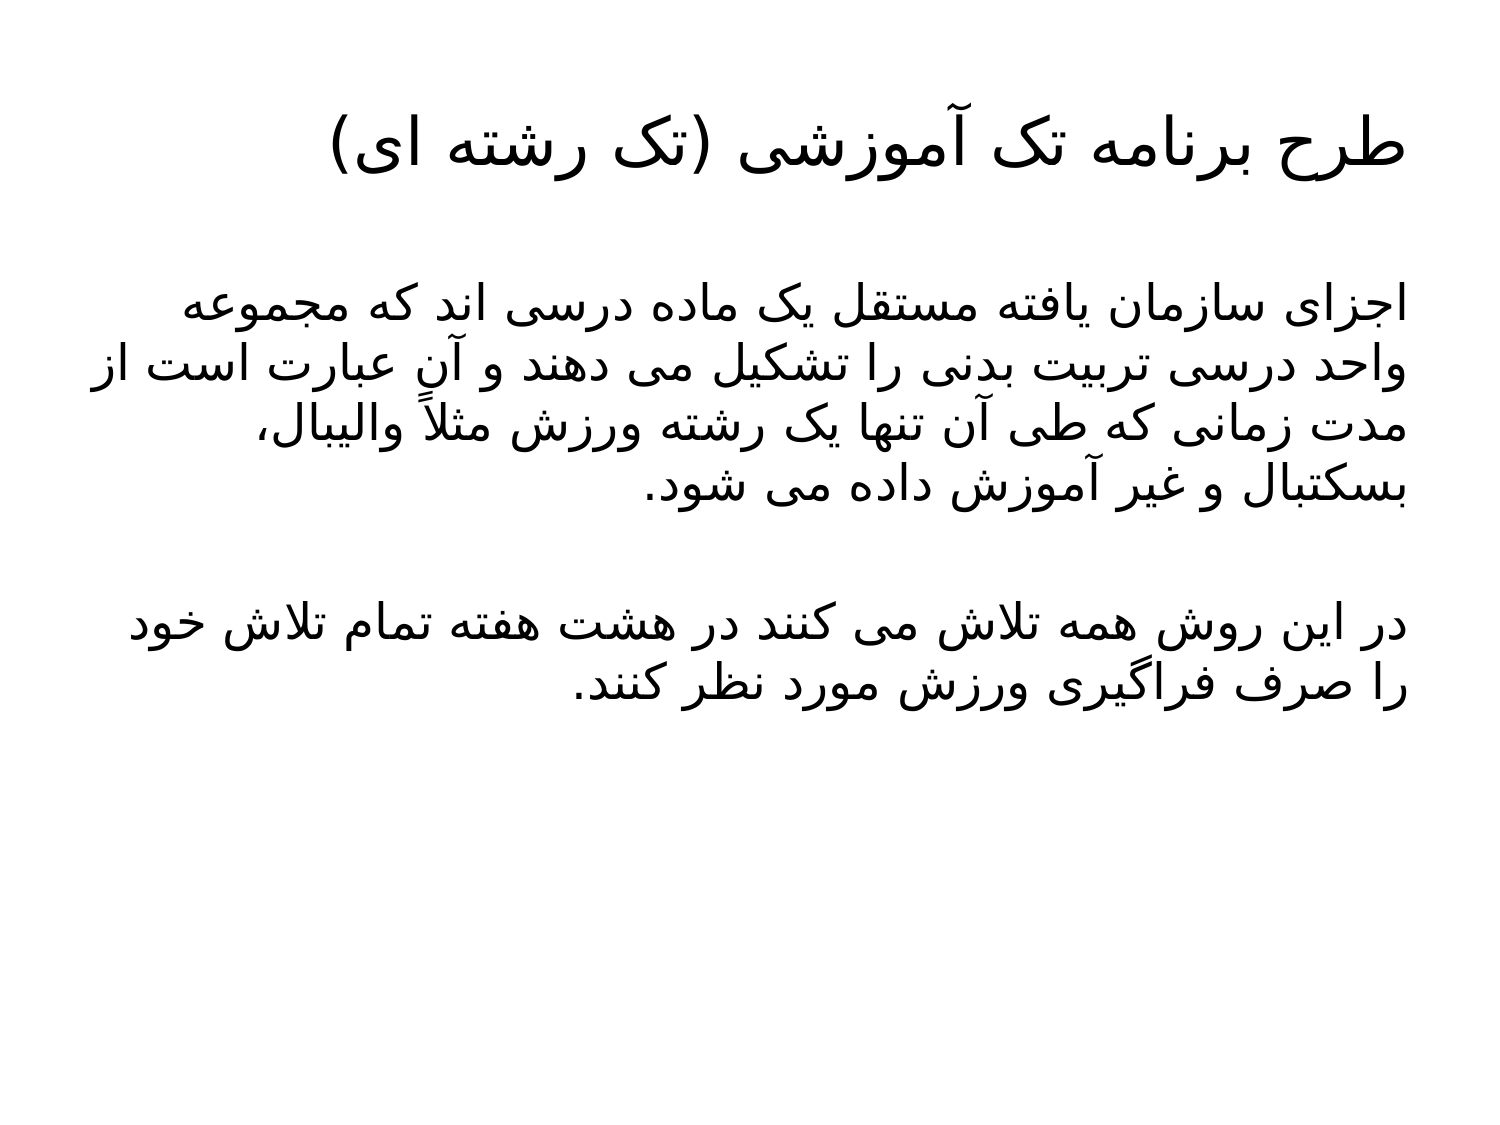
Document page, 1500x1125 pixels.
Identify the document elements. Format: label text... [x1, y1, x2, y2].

list اجزای سازمان یافته مستقل یک ماده درسی اند که مجموعه واحد درسی تربیت بدنی را تشکیل می دهند و آن عبارت است از مدت زمانی که طی آن تنها یک رشته ورزش مثلاً والیبال، بسکتبال و غیر آموزش داده می شود. در این روش همه تلاش می کنند در هشت هفته تمام تلاش خود را صرف فراگیری ورزش مورد نظر کنند. [75, 262, 1425, 1005]
title طرح برنامه تک آموزشی (تک رشته ای) [75, 45, 1425, 233]
